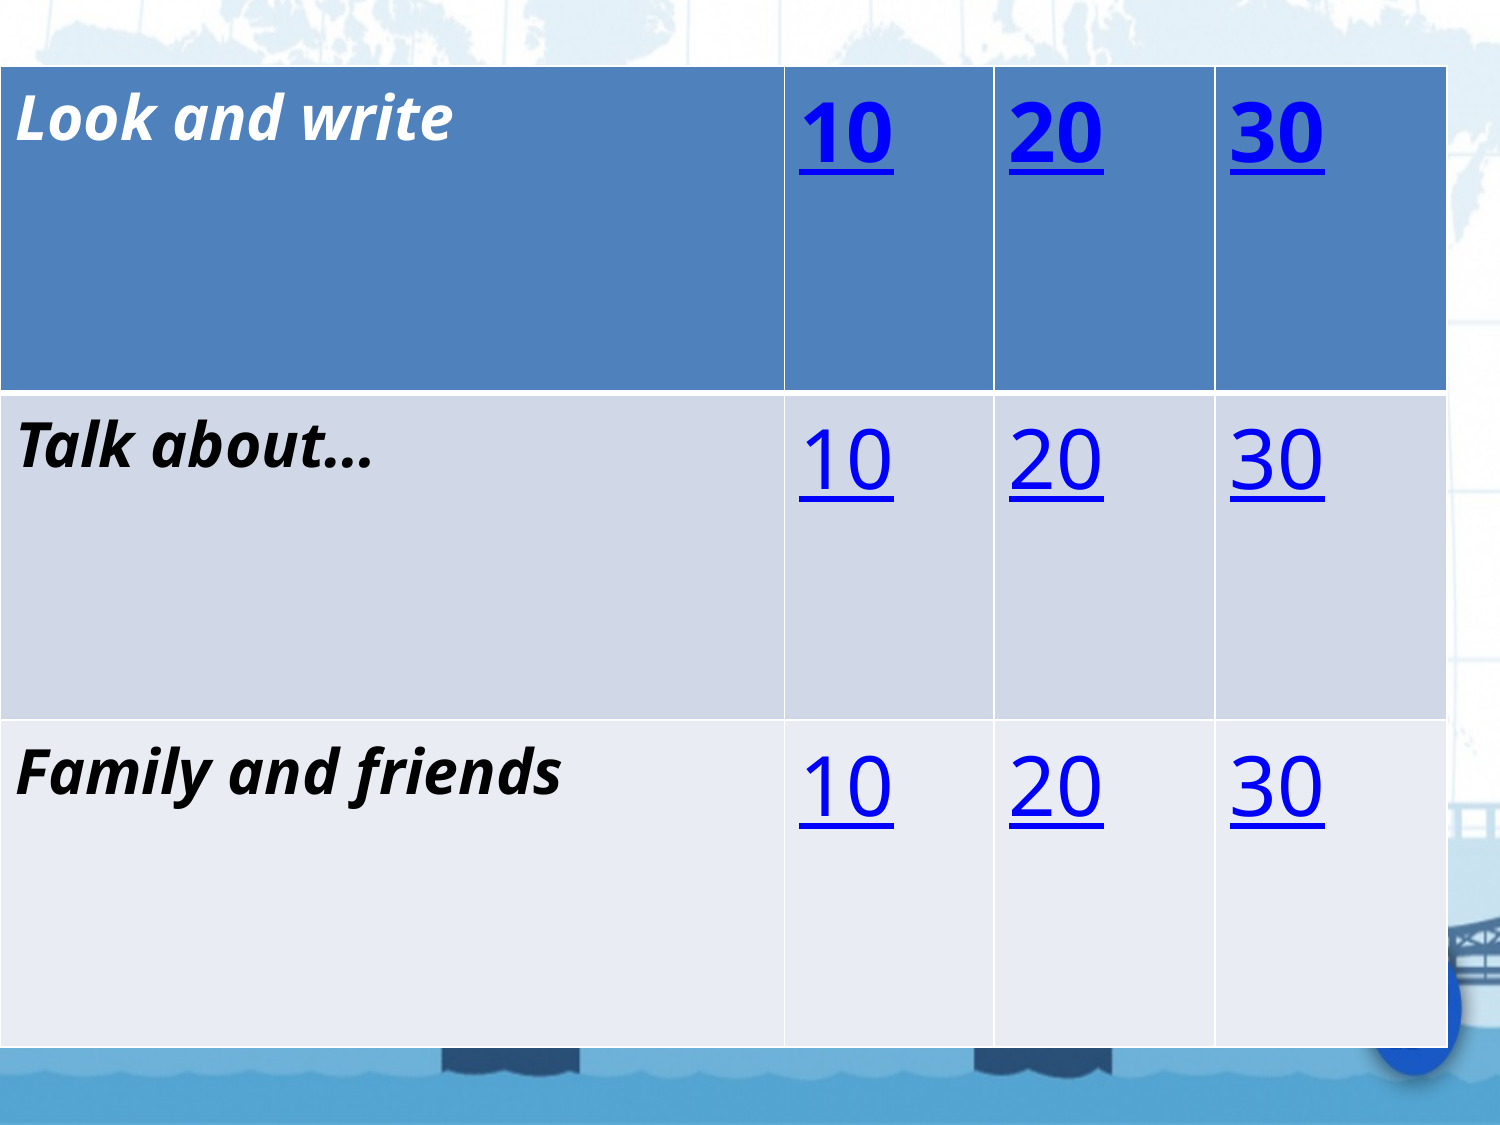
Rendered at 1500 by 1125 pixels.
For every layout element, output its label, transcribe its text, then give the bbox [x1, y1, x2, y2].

table_header 30 [1216, 67, 1446, 390]
table_header 10 [785, 67, 993, 390]
table_cell 10 [785, 721, 993, 1046]
picture [0, 0, 1500, 1125]
table_cell 10 [785, 396, 993, 719]
table_cell Family and friends [1, 721, 784, 1046]
table_header Look and write [1, 67, 784, 390]
table_cell 30 [1216, 721, 1446, 1046]
table_header 20 [995, 67, 1214, 390]
table_cell 20 [995, 396, 1214, 719]
table_cell 20 [995, 721, 1214, 1046]
table_cell Talk about… [1, 396, 784, 719]
table_cell 30 [1216, 396, 1446, 719]
